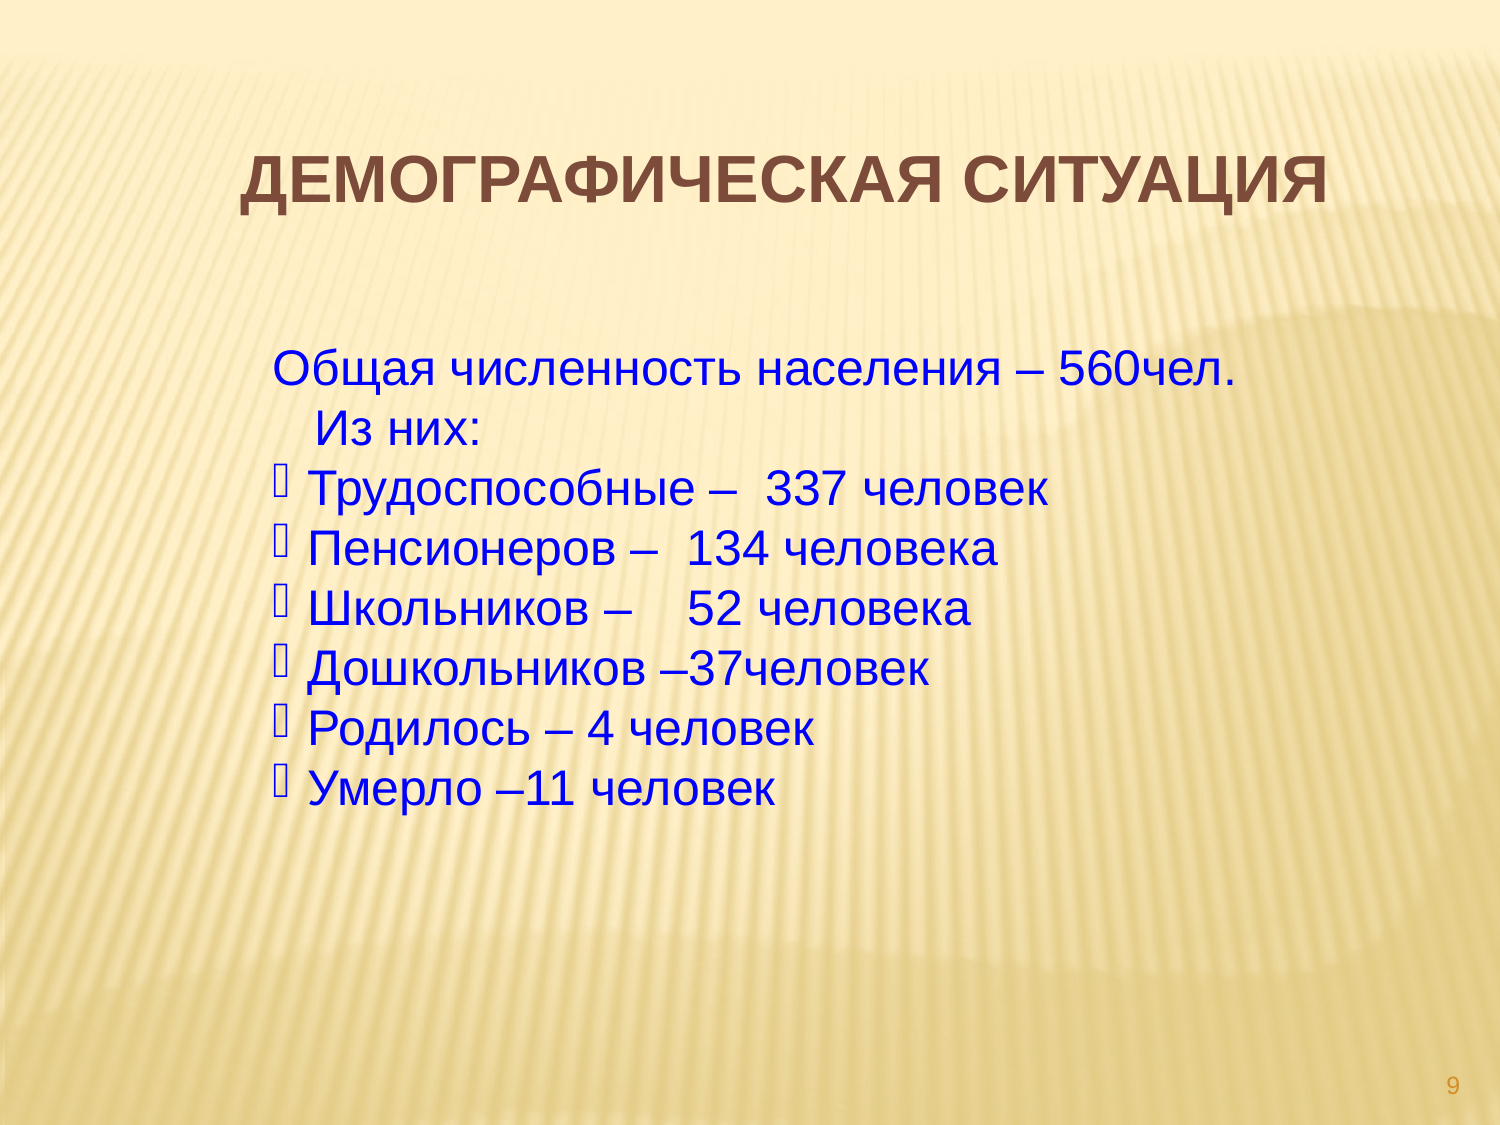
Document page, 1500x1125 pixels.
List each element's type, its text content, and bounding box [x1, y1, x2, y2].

text_box ДЕМОГРАФИЧЕСКАЯ СИТУАЦИЯ [152, 128, 1418, 224]
text_box Общая численность населения – 560чел. Из них: Трудоспособные – 337 человек Пенсионеров – 134 человека Школьников – 52 человека Дошкольников –37человек Родилось – 4 человек Умерло –11 человек [257, 328, 1325, 823]
slide_number 9 [1350, 1062, 1475, 1103]
